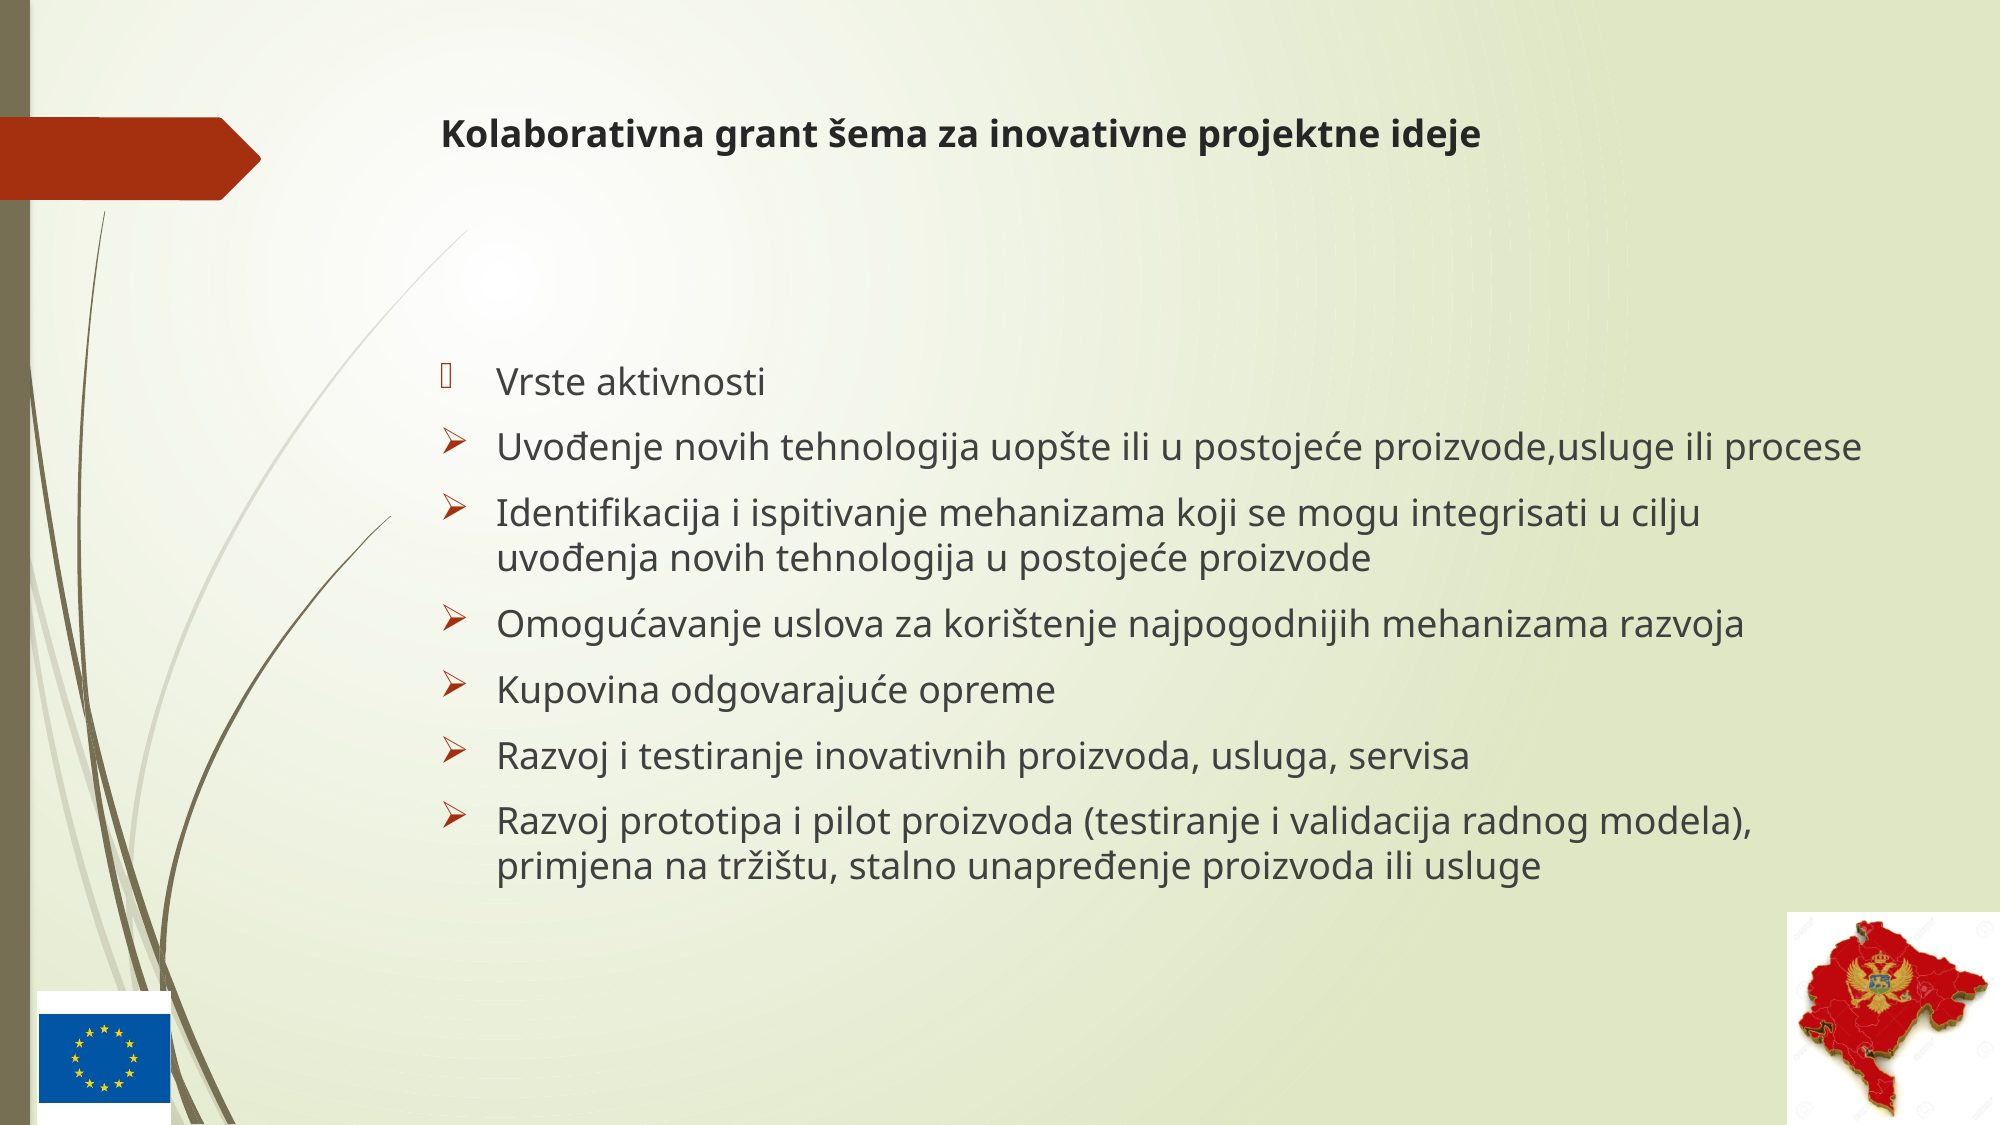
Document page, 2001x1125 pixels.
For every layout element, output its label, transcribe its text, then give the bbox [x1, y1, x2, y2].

title Kolaborativna grant šema za inovativne projektne ideje [425, 102, 1888, 313]
list Vrste aktivnosti Uvođenje novih tehnologija uopšte ili u postojeće proizvode,usluge ili procese Identifikacija i ispitivanje mehanizama koji se mogu integrisati u cilju uvođenja novih tehnologija u postojeće proizvode Omogućavanje uslova za korištenje najpogodnijih mehanizama razvoja Kupovina odgovarajuće opreme Razvoj i testiranje inovativnih proizvoda, usluga, servisa Razvoj prototipa i pilot proizvoda (testiranje i validacija radnog modela), primjena na tržištu, stalno unapređenje proizvoda ili usluge [424, 350, 1888, 970]
picture [1787, 912, 2000, 1125]
picture [37, 991, 172, 1125]
